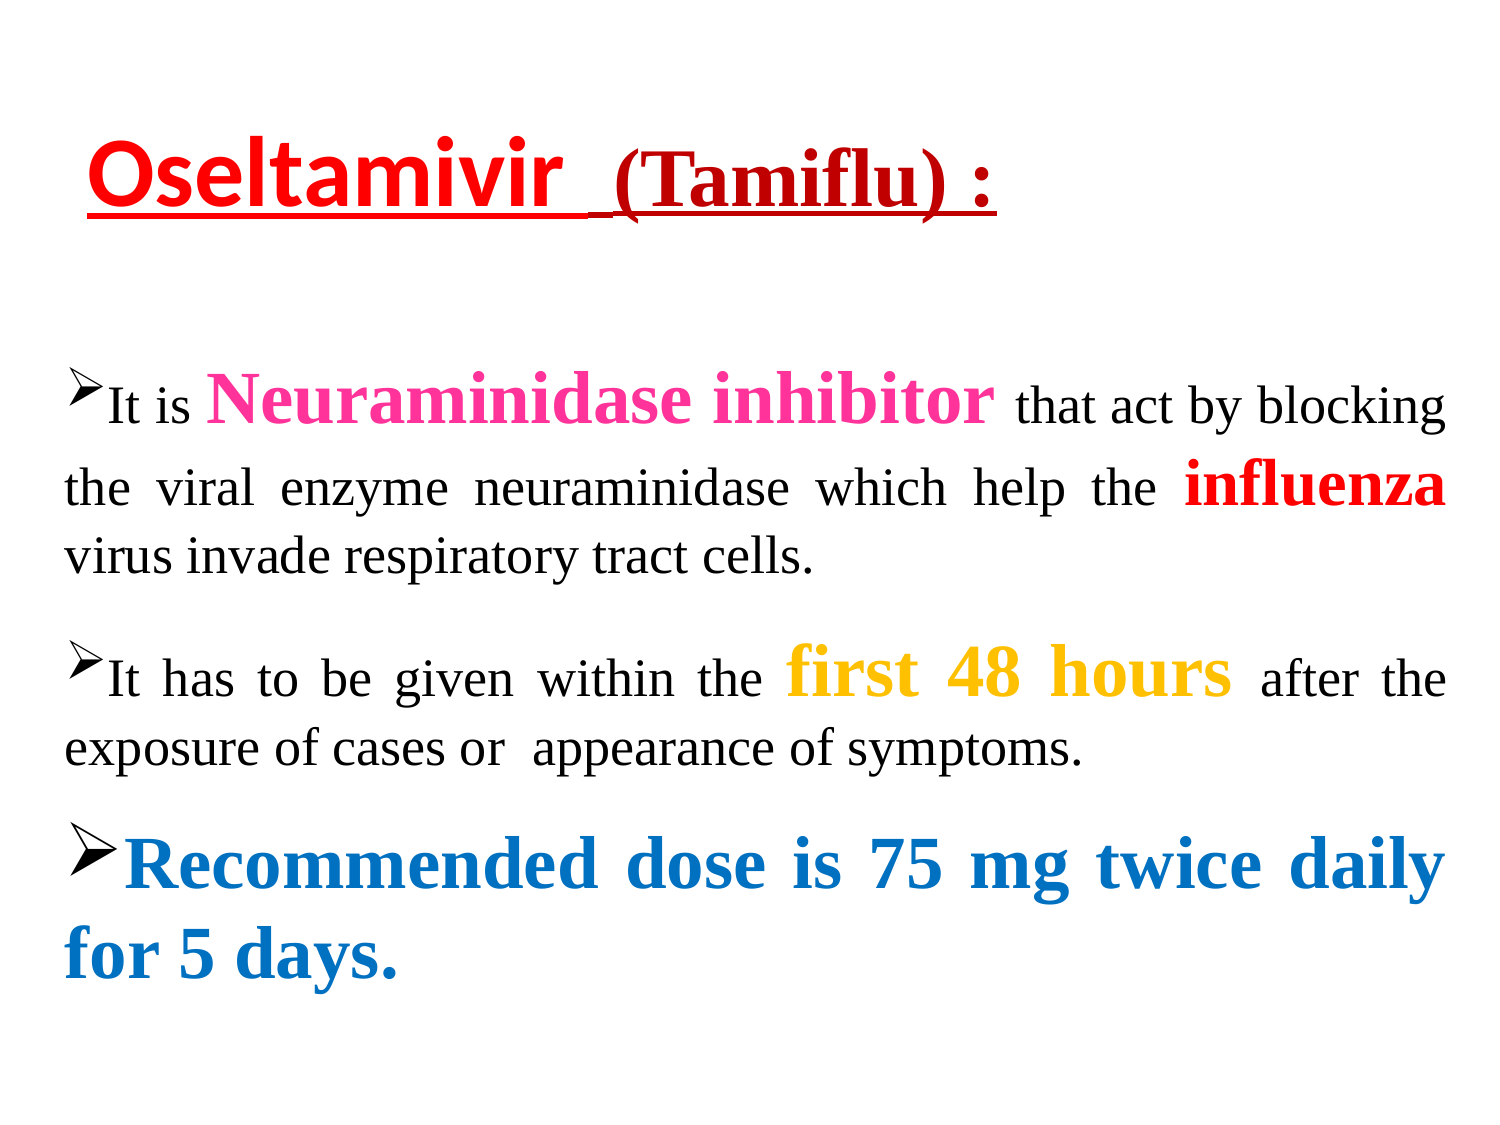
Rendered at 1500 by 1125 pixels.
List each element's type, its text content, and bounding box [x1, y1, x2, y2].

text_box Oseltamivir (Tamiflu) : It is Neuraminidase inhibitor that act by blocking the viral enzyme neuraminidase which help the influenza virus invade respiratory tract cells. It has to be given within the first 48 hours after the exposure of cases or appearance of symptoms. Recommended dose is 75 mg twice daily for 5 days. [49, 99, 1463, 1094]
